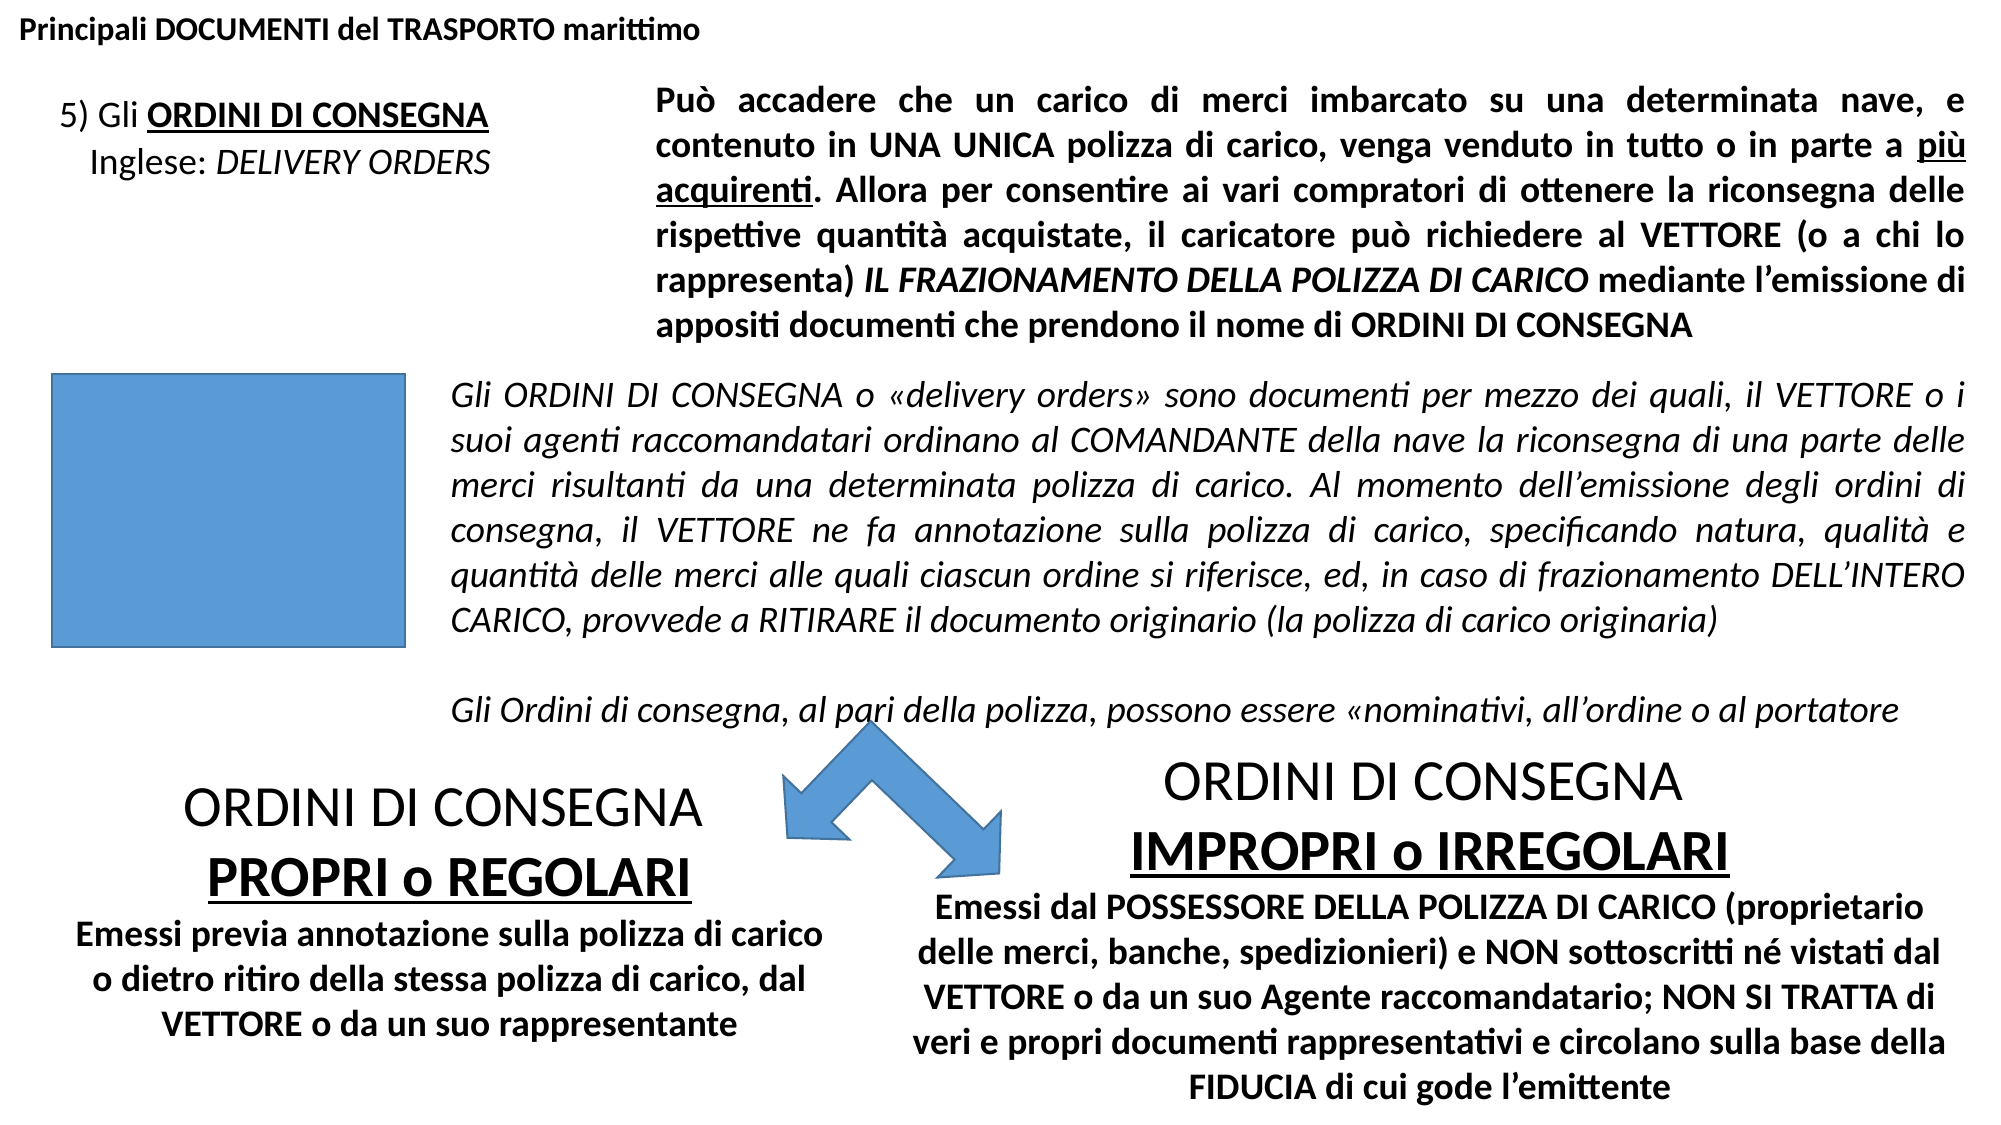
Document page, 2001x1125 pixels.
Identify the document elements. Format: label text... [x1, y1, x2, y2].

text_box [51, 373, 406, 648]
text_box 5) Gli ORDINI DI CONSEGNA [44, 82, 505, 143]
text_box ORDINI DI CONSEGNA IMPROPRI o IRREGOLARI Emessi dal POSSESSORE DELLA POLIZZA DI CARICO (proprietario delle merci, banche, spedizionieri) e NON sottoscritti né vistati dal VETTORE o da un suo Agente raccomandatario; NON SI TRATTA di veri e propri documenti rappresentativi e circolano sulla base della FIDUCIA di cui gode l’emittente [878, 734, 1982, 1115]
text_box Può accadere che un carico di merci imbarcato su una determinata nave, e contenuto in UNA UNICA polizza di carico, venga venduto in tutto o in parte a più acquirenti. Allora per consentire ai vari compratori di ottenere la riconsegna delle rispettive quantità acquistate, il caricatore può richiedere al VETTORE (o a chi lo rappresenta) IL FRAZIONAMENTO DELLA POLIZZA DI CARICO mediante l’emissione di appositi documenti che prendono il nome di ORDINI DI CONSEGNA [640, 67, 1982, 362]
text_box ORDINI DI CONSEGNA PROPRI o REGOLARI Emessi previa annotazione sulla polizza di carico o dietro ritiro della stessa polizza di carico, dal VETTORE o da un suo rappresentante [51, 761, 849, 1051]
text_box Principali DOCUMENTI del TRASPORTO marittimo [4, 0, 717, 55]
text_box Inglese: DELIVERY ORDERS [74, 129, 506, 190]
text_box Gli ORDINI DI CONSEGNA o «delivery orders» sono documenti per mezzo dei quali, il VETTORE o i suoi agenti raccomandatari ordinano al COMANDANTE della nave la riconsegna di una parte delle merci risultanti da una determinata polizza di carico. Al momento dell’emissione degli ordini di consegna, il VETTORE ne fa annotazione sulla polizza di carico, specificando natura, qualità e quantità delle merci alle quali ciascun ordine si riferisce, ed, in caso di frazionamento DELL’INTERO CARICO, provvede a RITIRARE il documento originario (la polizza di carico originaria) Gli Ordini di consegna, al pari della polizza, possono essere «nominativi, all’ordine o al portatore [435, 362, 1982, 738]
text_box [830, 719, 886, 806]
